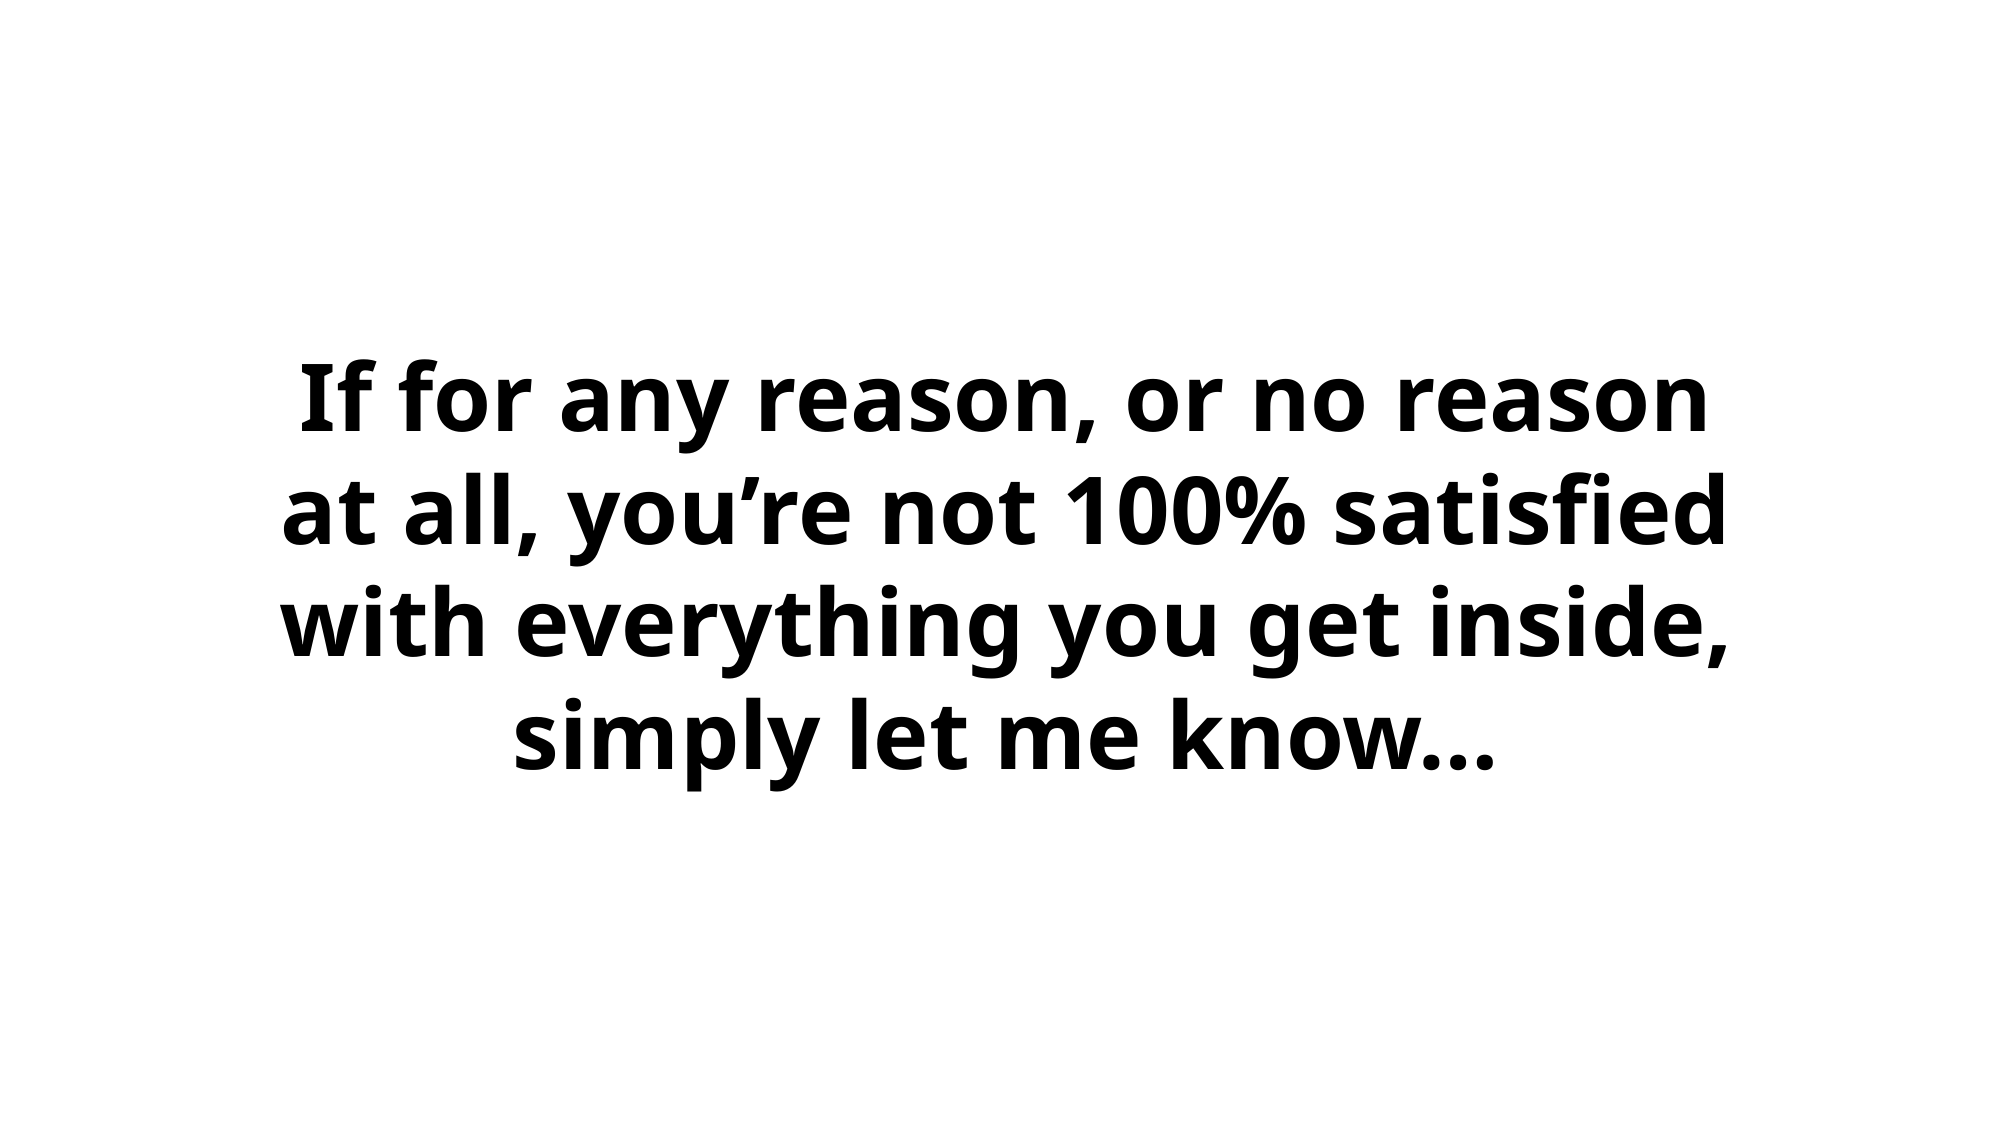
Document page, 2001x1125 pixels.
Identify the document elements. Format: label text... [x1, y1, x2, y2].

text_box If for any reason, or no reason at all, you’re not 100% satisfied with everything you get inside, simply let me know… [249, 330, 1763, 796]
